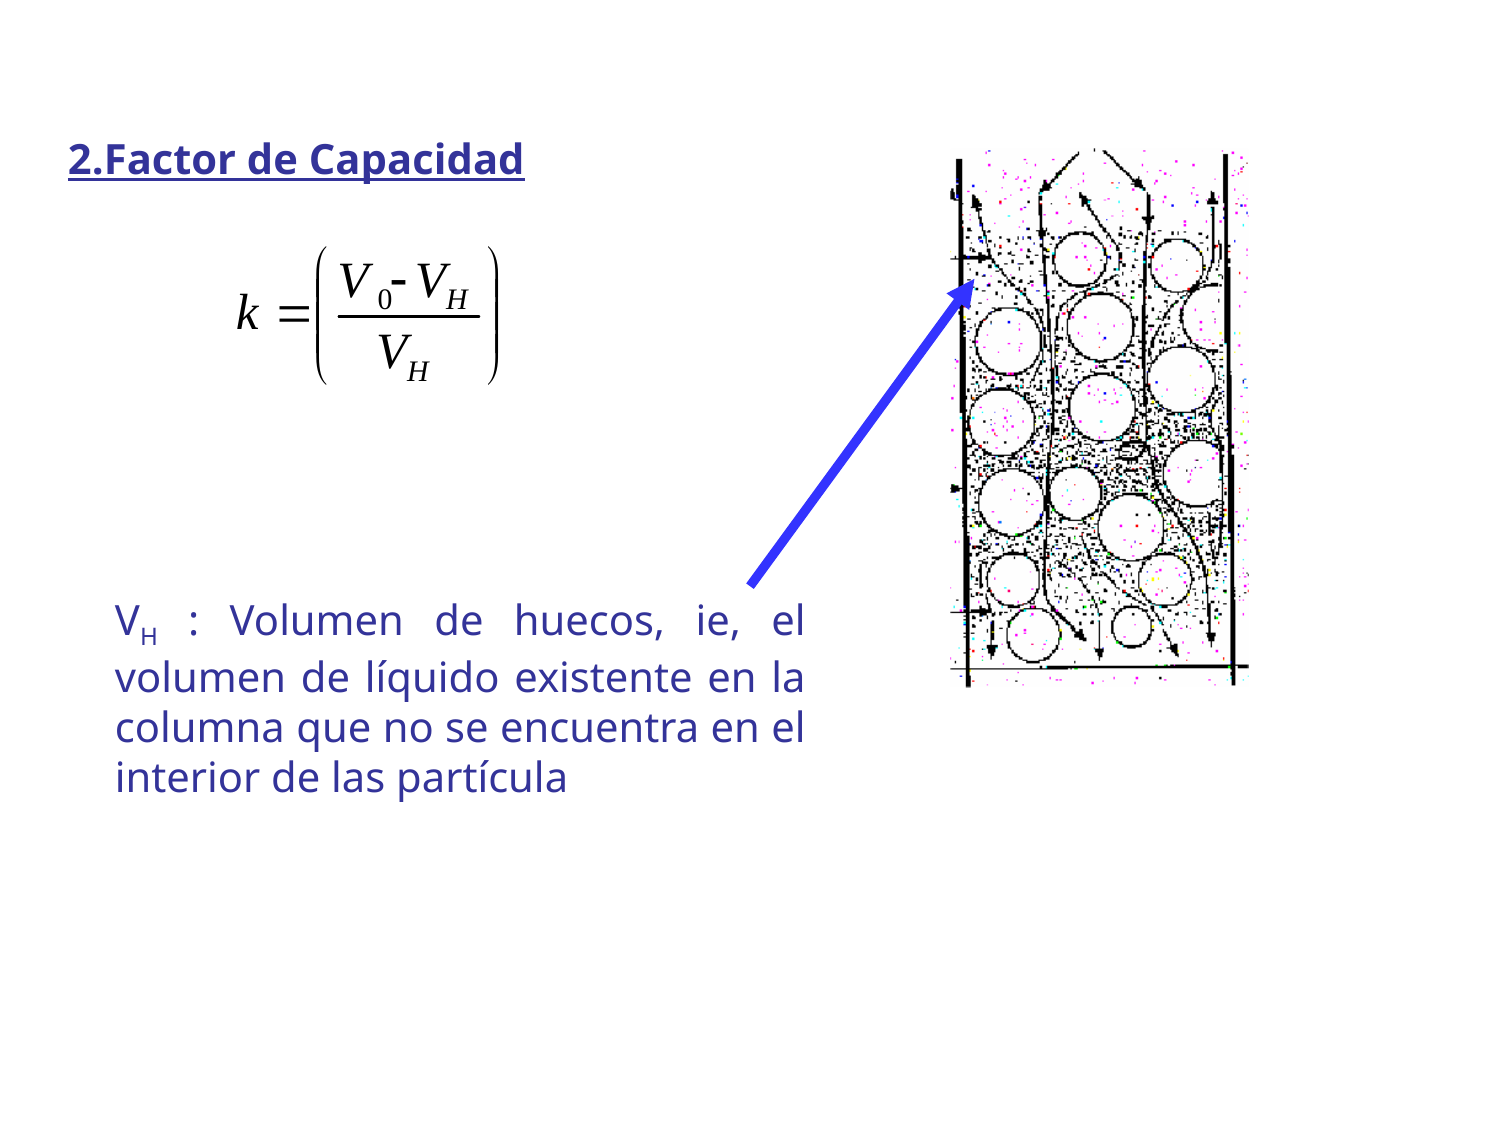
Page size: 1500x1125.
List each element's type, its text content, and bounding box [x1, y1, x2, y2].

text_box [227, 235, 513, 398]
text_box 2.Factor de Capacidad [53, 125, 779, 276]
picture [950, 148, 1249, 688]
text_box VH : Volumen de huecos, ie, el volumen de líquido existente en la columna que no se encuentra en el interior de las partícula [100, 586, 821, 808]
